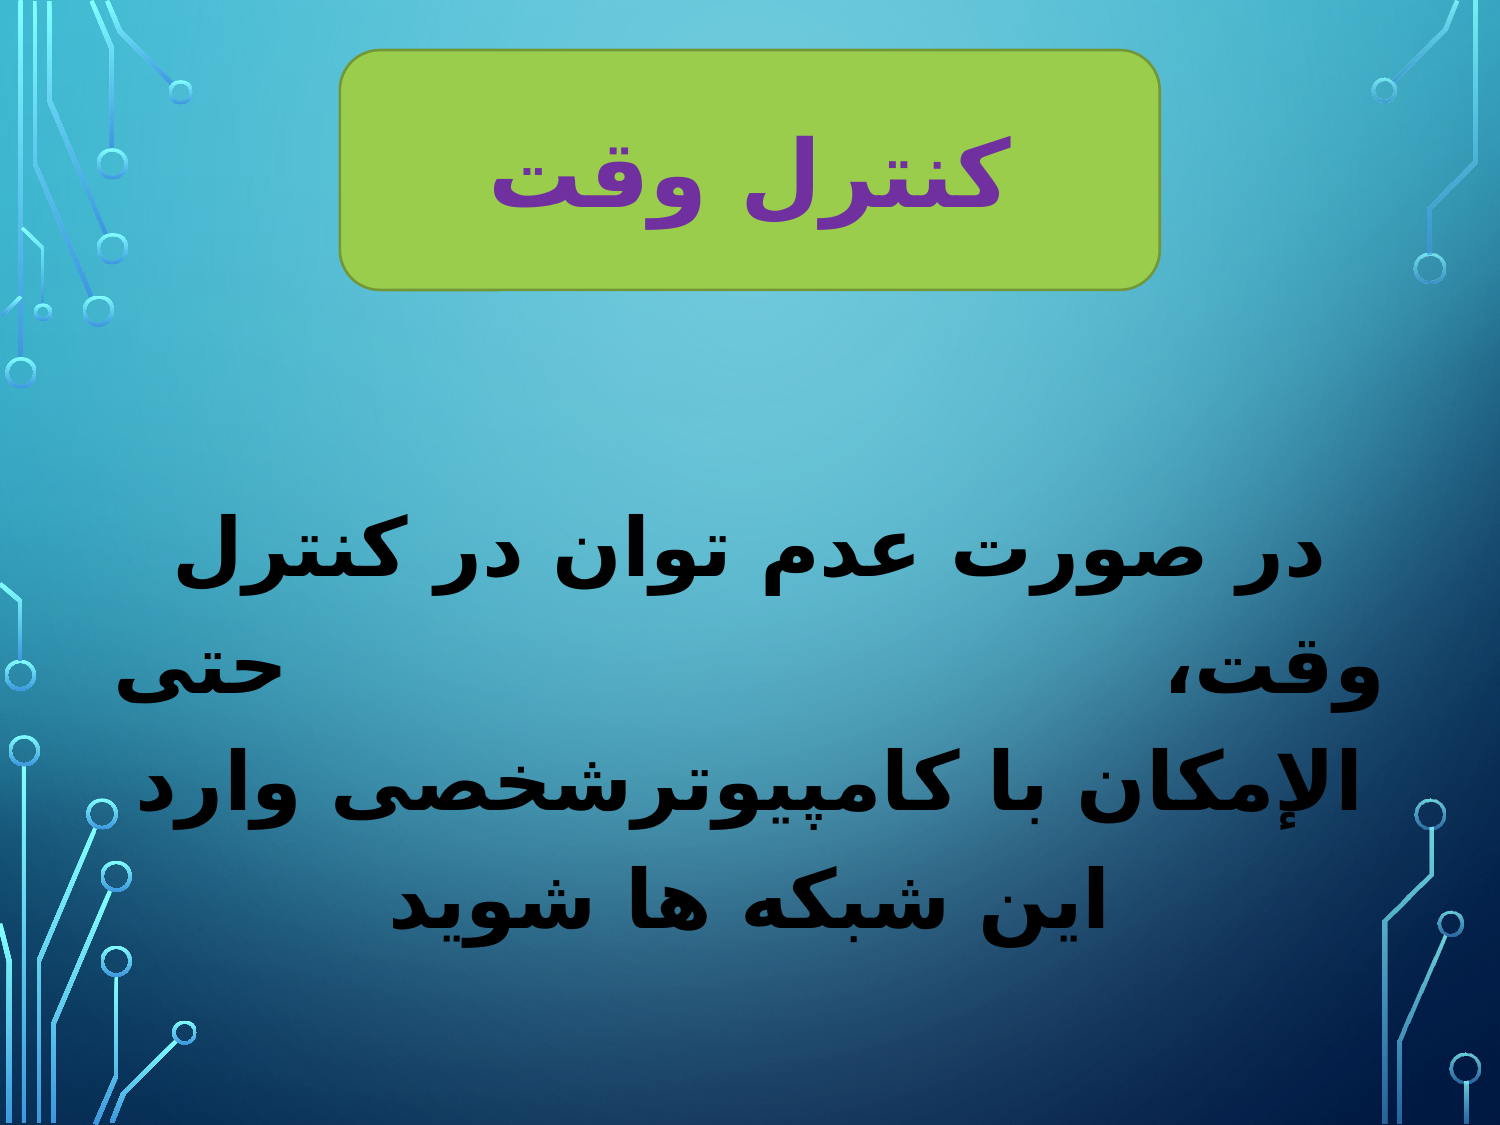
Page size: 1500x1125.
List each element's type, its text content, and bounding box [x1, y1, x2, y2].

text_box کنترل وقت [338, 48, 1162, 292]
list در صورت عدم توان در کنترل وقت، حتی الإمکان با کامپیوترشخصی وارد این شبکه ها شوید [88, 467, 1411, 953]
